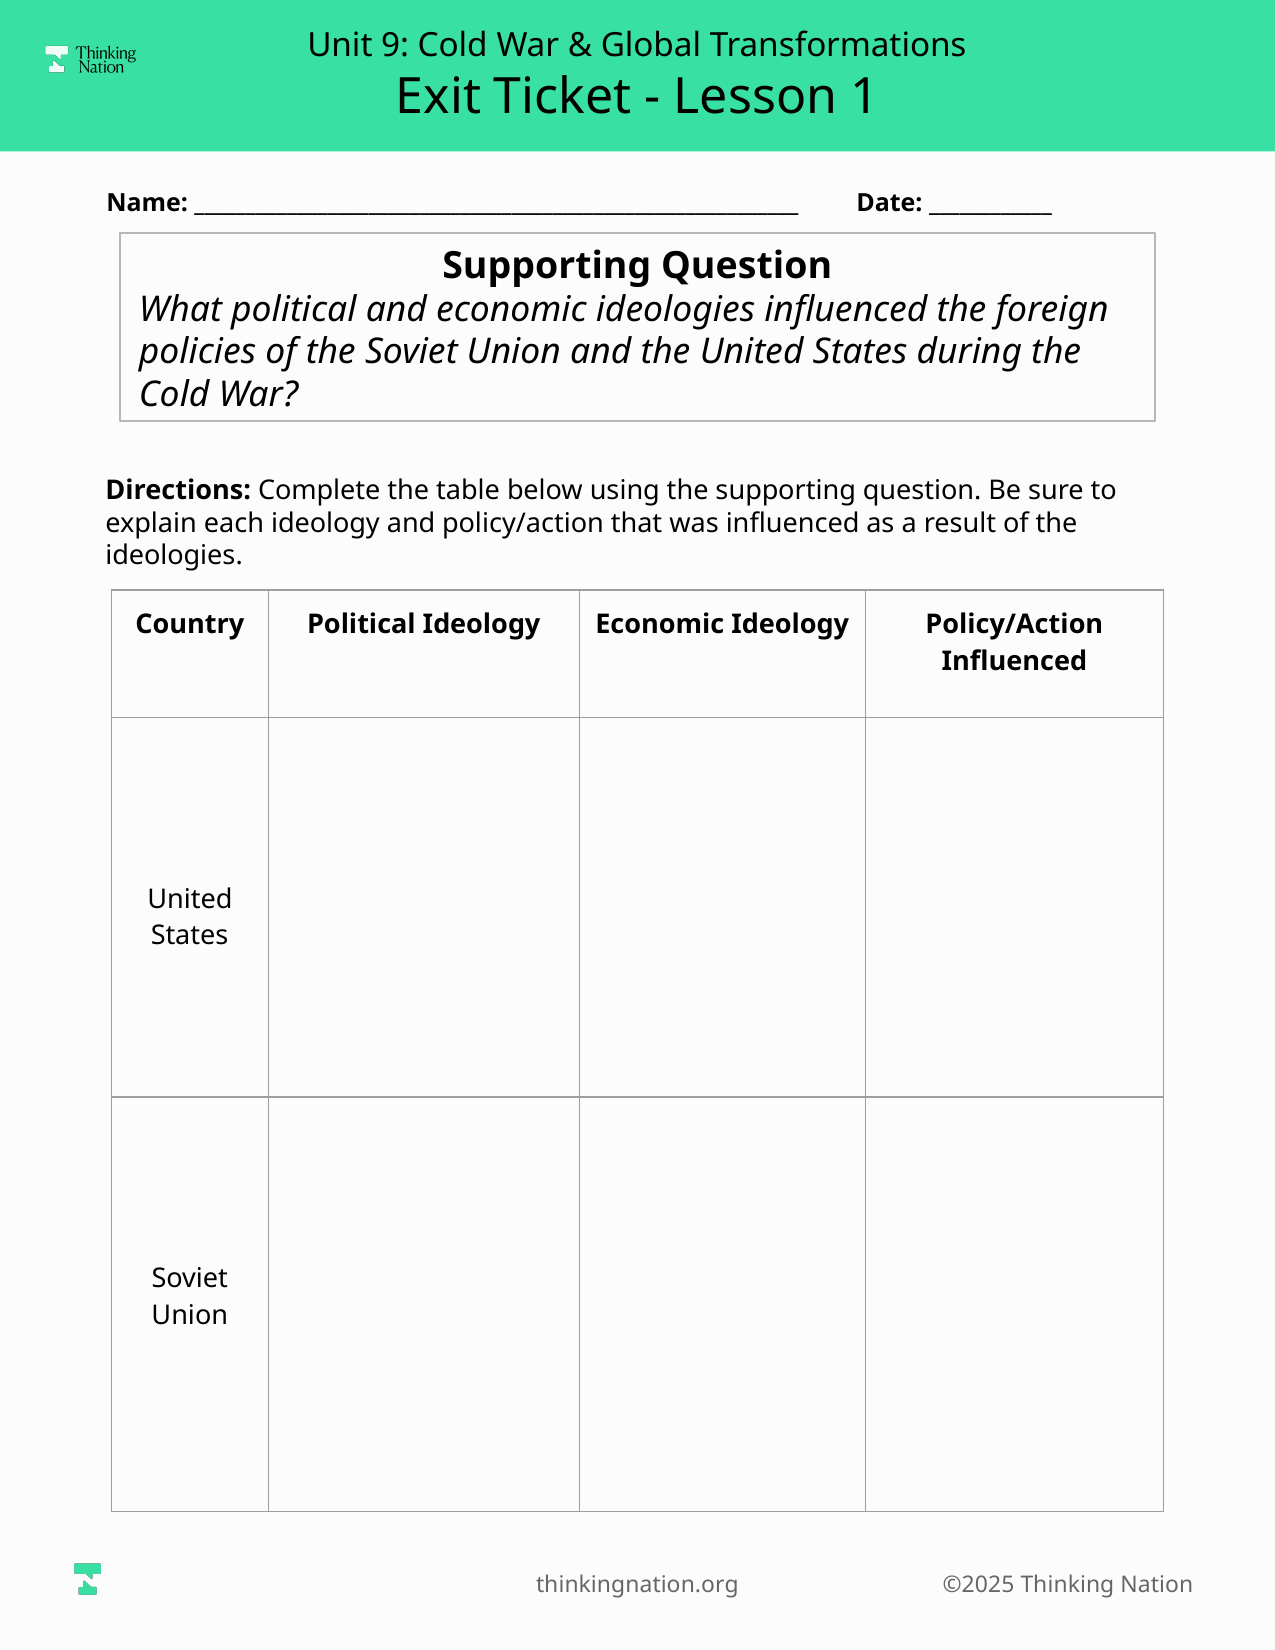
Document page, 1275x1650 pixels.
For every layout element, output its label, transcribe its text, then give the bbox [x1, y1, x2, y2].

text_box Name: ___________________________________________________________ Date: ____________ [91, 170, 1214, 214]
table_cell [269, 1098, 579, 1511]
text_box thinkingnation.org [486, 1553, 789, 1605]
text_box Supporting Question What political and economic ideologies influenced the foreign policies of the Soviet Union and the United States during the Cold War? [119, 232, 1156, 422]
text_box Directions: Complete the table below using the supporting question. Be sure to explain each ideology and policy/action that was influenced as a result of the ideologies. [90, 457, 1215, 586]
table_cell [580, 718, 865, 1096]
picture [35, 37, 140, 82]
picture [65, 1557, 109, 1601]
table_header Political Ideology [269, 591, 579, 717]
table_cell [866, 1098, 1163, 1511]
text_box ©2025 Thinking Nation [907, 1553, 1210, 1605]
table_cell United States [112, 718, 268, 1096]
table_cell Soviet Union [112, 1098, 268, 1511]
table_cell [269, 718, 579, 1096]
text_box Unit 9: Cold War & Global Transformations Exit Ticket - Lesson 1 [0, 0, 1275, 152]
table_cell [580, 1098, 865, 1511]
table_cell [866, 718, 1163, 1096]
table_header Economic Ideology [580, 591, 865, 717]
table_header Policy/Action Influenced [866, 591, 1163, 717]
table_header Country [112, 591, 268, 717]
